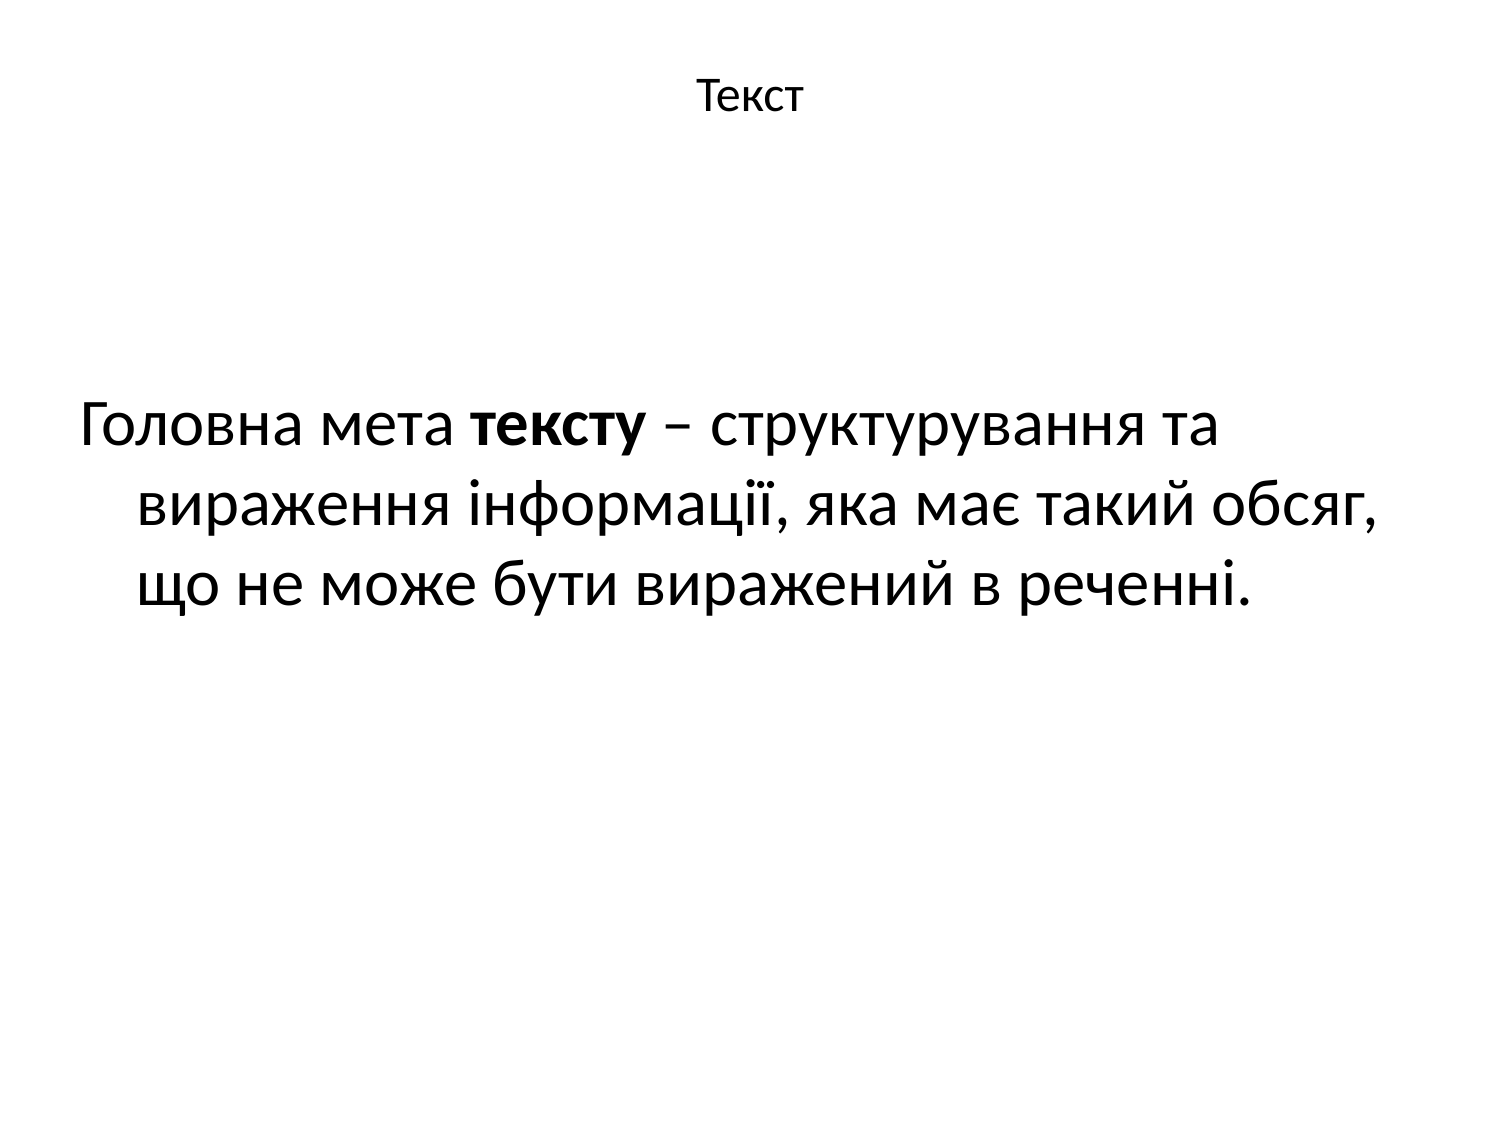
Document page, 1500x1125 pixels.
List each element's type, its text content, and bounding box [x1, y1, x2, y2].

list Головна мета тексту – структурування та вираження інформації, яка має такий обсяг, що не може бути виражений в реченні. [64, 184, 1415, 998]
title Текст [75, 45, 1425, 138]
